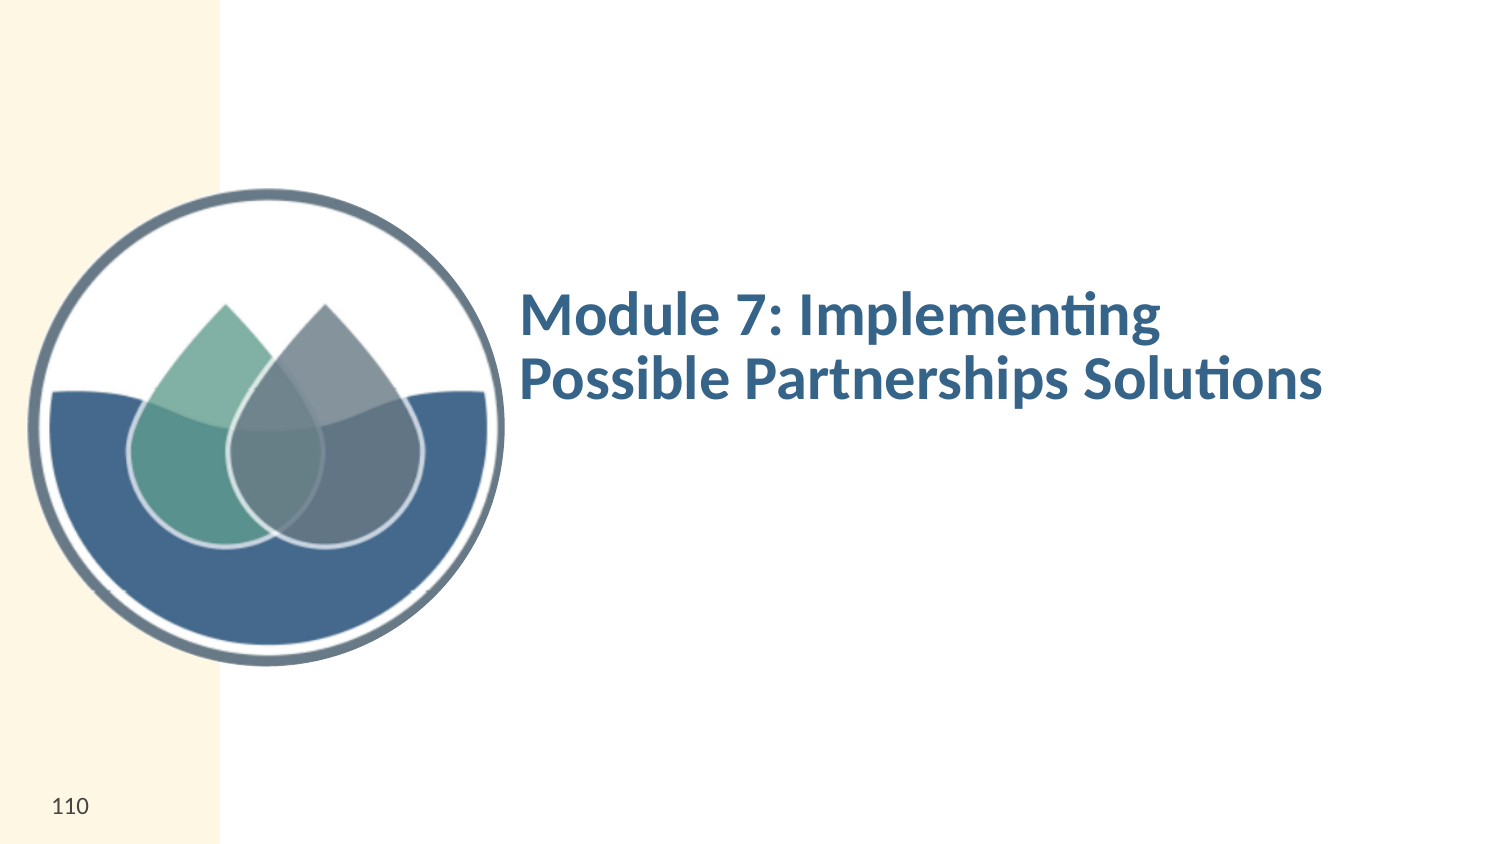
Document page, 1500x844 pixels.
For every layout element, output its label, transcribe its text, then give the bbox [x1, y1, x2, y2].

slide_number 110 [16, 782, 124, 828]
title Module 7: Implementing Possible Partnerships Solutions [504, 255, 1373, 442]
